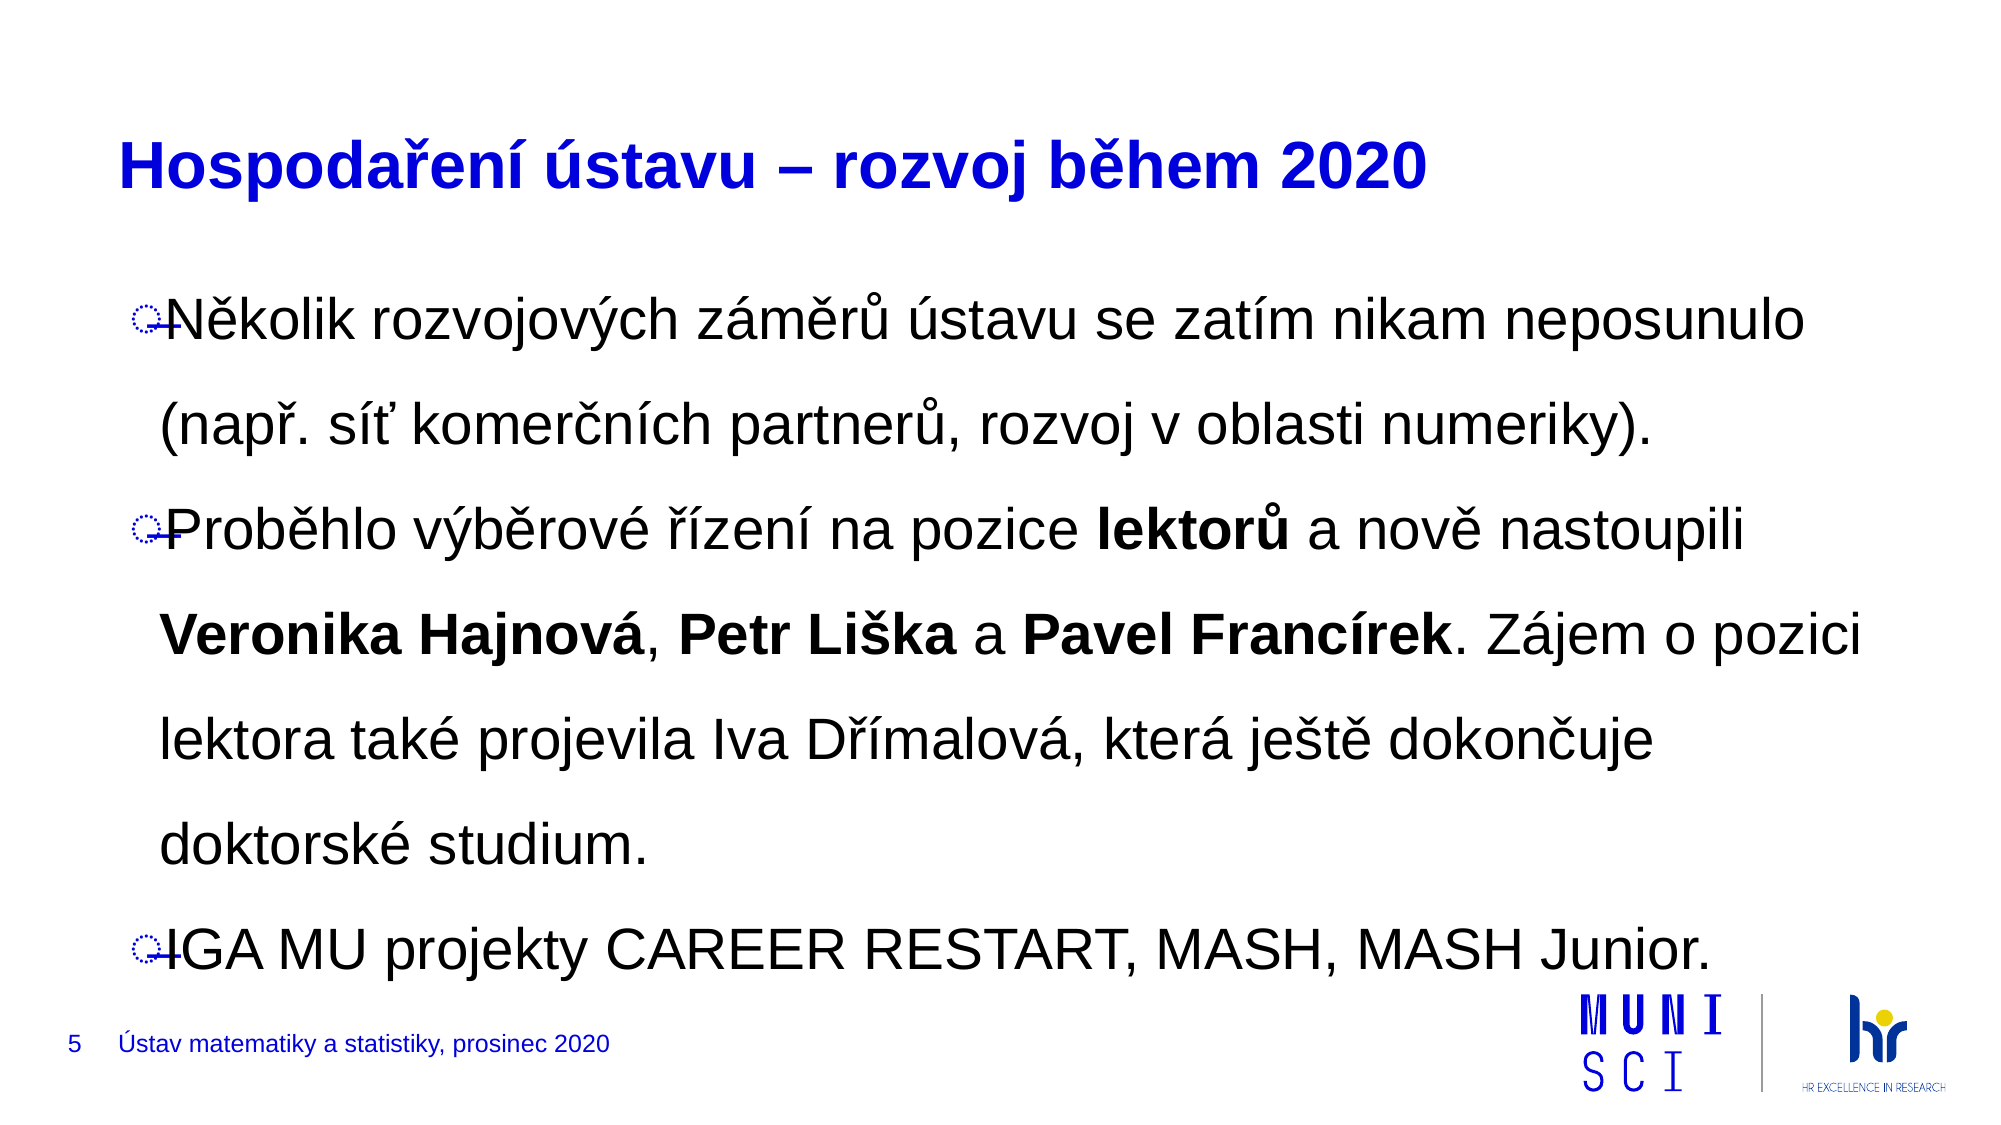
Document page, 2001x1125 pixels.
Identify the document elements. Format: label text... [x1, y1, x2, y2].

title Hospodaření ústavu – rozvoj během 2020 [118, 118, 1883, 193]
list Několik rozvojových záměrů ústavu se zatím nikam neposunulo (např. síť komerčních partnerů, rozvoj v oblasti numeriky). Proběhlo výběrové řízení na pozice lektorů a nově nastoupili Veronika Hajnová, Petr Liška a Pavel Francírek. Zájem o pozici lektora také projevila Iva Dřímalová, která ještě dokončuje doktorské studium. IGA MU projekty CAREER RESTART, MASH, MASH Junior. [118, 246, 1883, 992]
footer Ústav matematiky a statistiky, prosinec 2020 [118, 1021, 1418, 1063]
slide_number 5 [67, 1021, 110, 1063]
